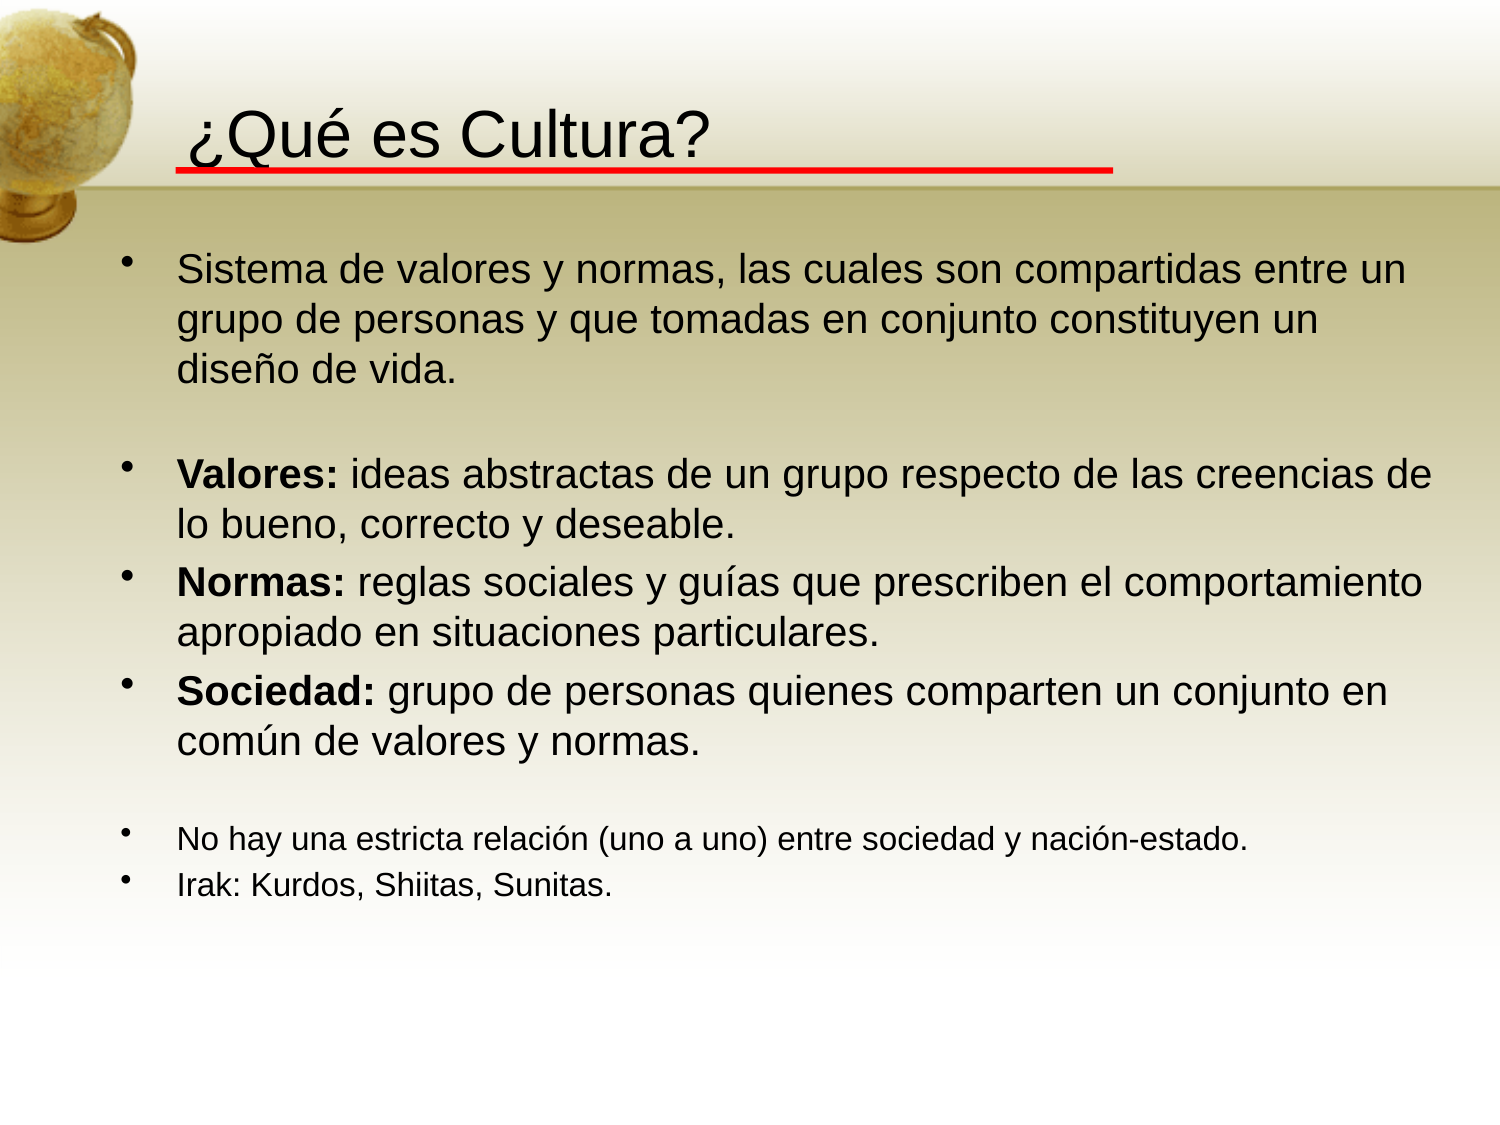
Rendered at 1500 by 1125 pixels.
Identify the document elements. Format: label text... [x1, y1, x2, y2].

picture [0, 0, 1500, 1125]
list Sistema de valores y normas, las cuales son compartidas entre un grupo de personas y que tomadas en conjunto constituyen un diseño de vida. Valores: ideas abstractas de un grupo respecto de las creencias de lo bueno, correcto y deseable. Normas: reglas sociales y guías que prescriben el comportamiento apropiado en situaciones particulares. Sociedad: grupo de personas quienes comparten un conjunto en común de valores y normas. No hay una estricta relación (uno a uno) entre sociedad y nación-estado. Irak: Kurdos, Shiitas, Sunitas. [105, 234, 1454, 1091]
title ¿Qué es Cultura? [170, 36, 1436, 179]
